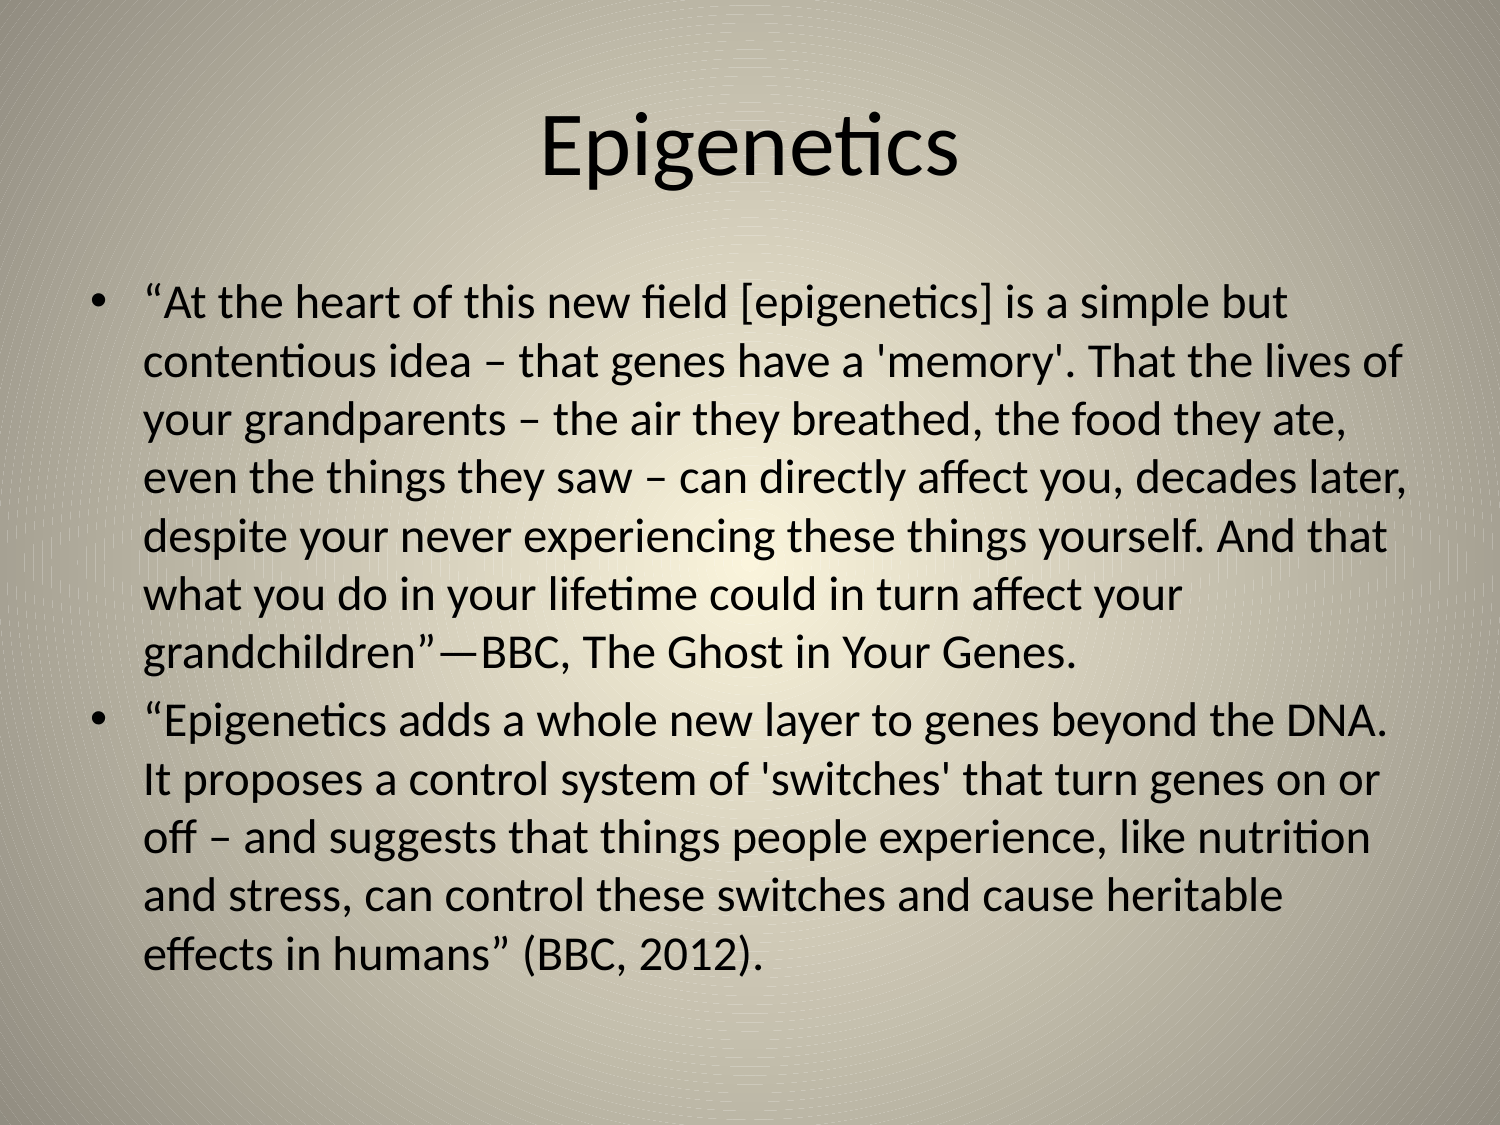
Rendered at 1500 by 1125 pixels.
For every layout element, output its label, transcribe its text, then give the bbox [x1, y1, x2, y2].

list “At the heart of this new field [epigenetics] is a simple but contentious idea – that genes have a 'memory'. That the lives of your grandparents – the air they breathed, the food they ate, even the things they saw – can directly affect you, decades later, despite your never experiencing these things yourself. And that what you do in your lifetime could in turn affect your grandchildren”—BBC, The Ghost in Your Genes. “Epigenetics adds a whole new layer to genes beyond the DNA. It proposes a control system of 'switches' that turn genes on or off – and suggests that things people experience, like nutrition and stress, can control these switches and cause heritable effects in humans” (BBC, 2012). [75, 262, 1425, 1005]
title Epigenetics [75, 45, 1425, 233]
